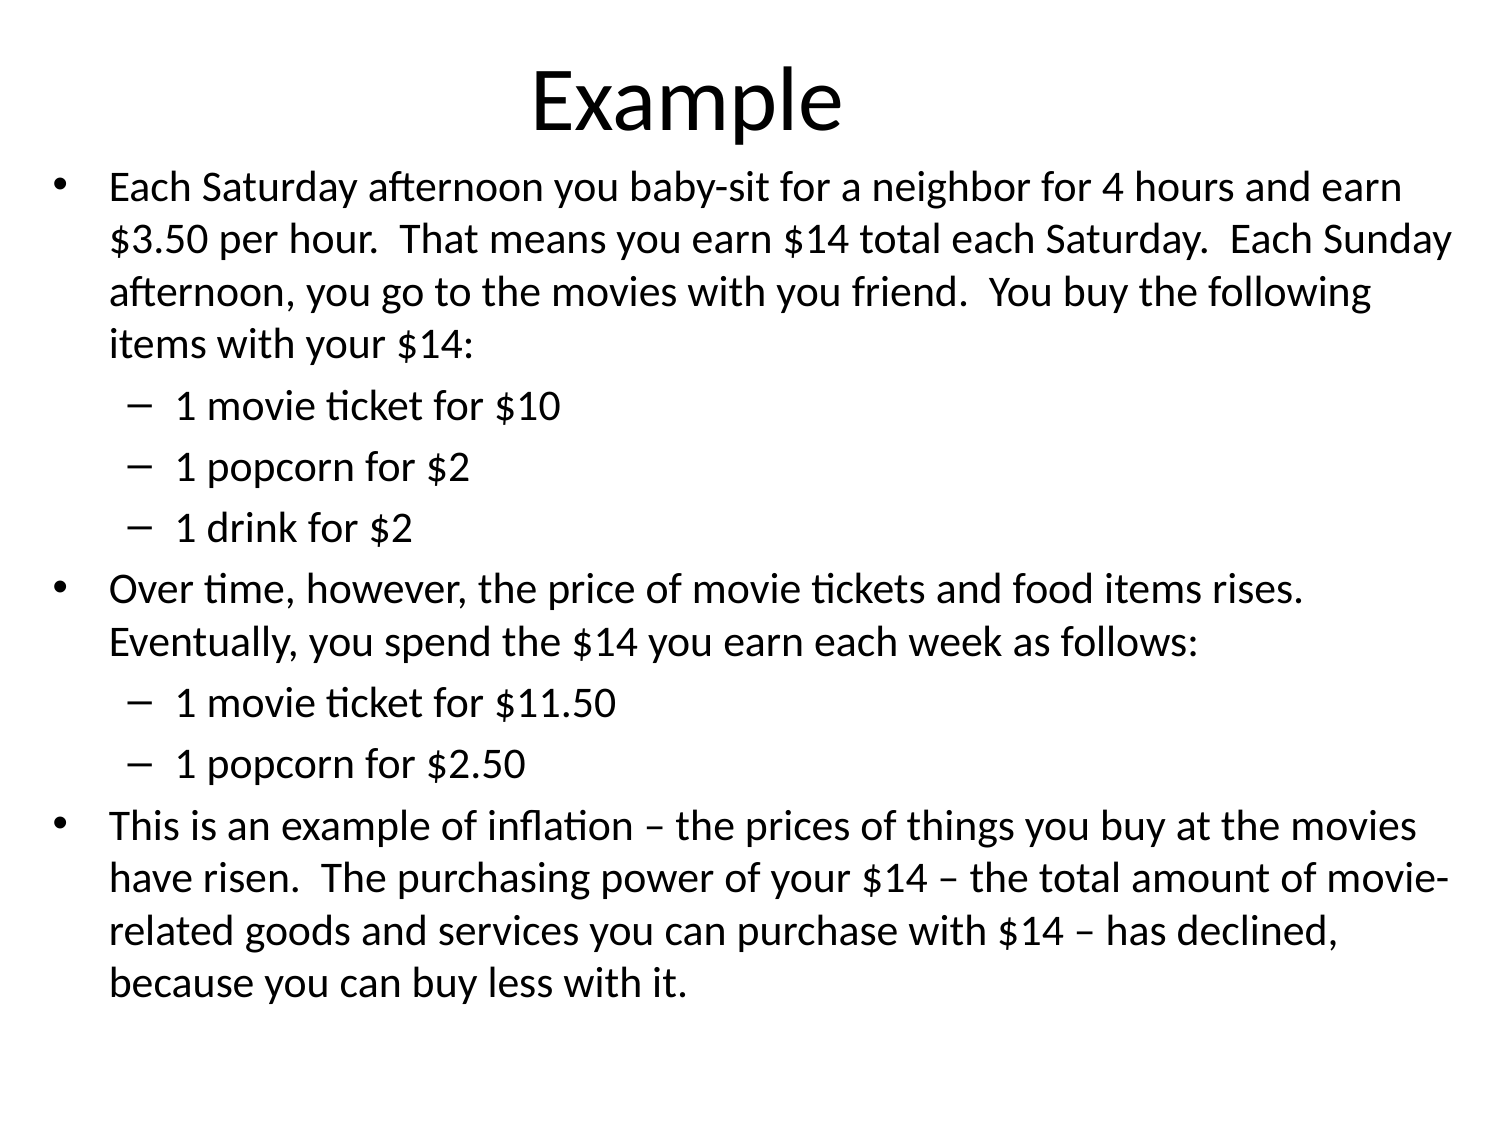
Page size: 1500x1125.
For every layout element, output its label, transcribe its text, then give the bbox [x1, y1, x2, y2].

list Each Saturday afternoon you baby-sit for a neighbor for 4 hours and earn $3.50 per hour. That means you earn $14 total each Saturday. Each Sunday afternoon, you go to the movies with you friend. You buy the following items with your $14: 1 movie ticket for $10 1 popcorn for $2 1 drink for $2 Over time, however, the price of movie tickets and food items rises. Eventually, you spend the $14 you earn each week as follows: 1 movie ticket for $11.50 1 popcorn for $2.50 This is an example of inflation – the prices of things you buy at the movies have risen. The purchasing power of your $14 – the total amount of movie-related goods and services you can purchase with $14 – has declined, because you can buy less with it. [37, 149, 1475, 1088]
title Example [75, 0, 1300, 149]
